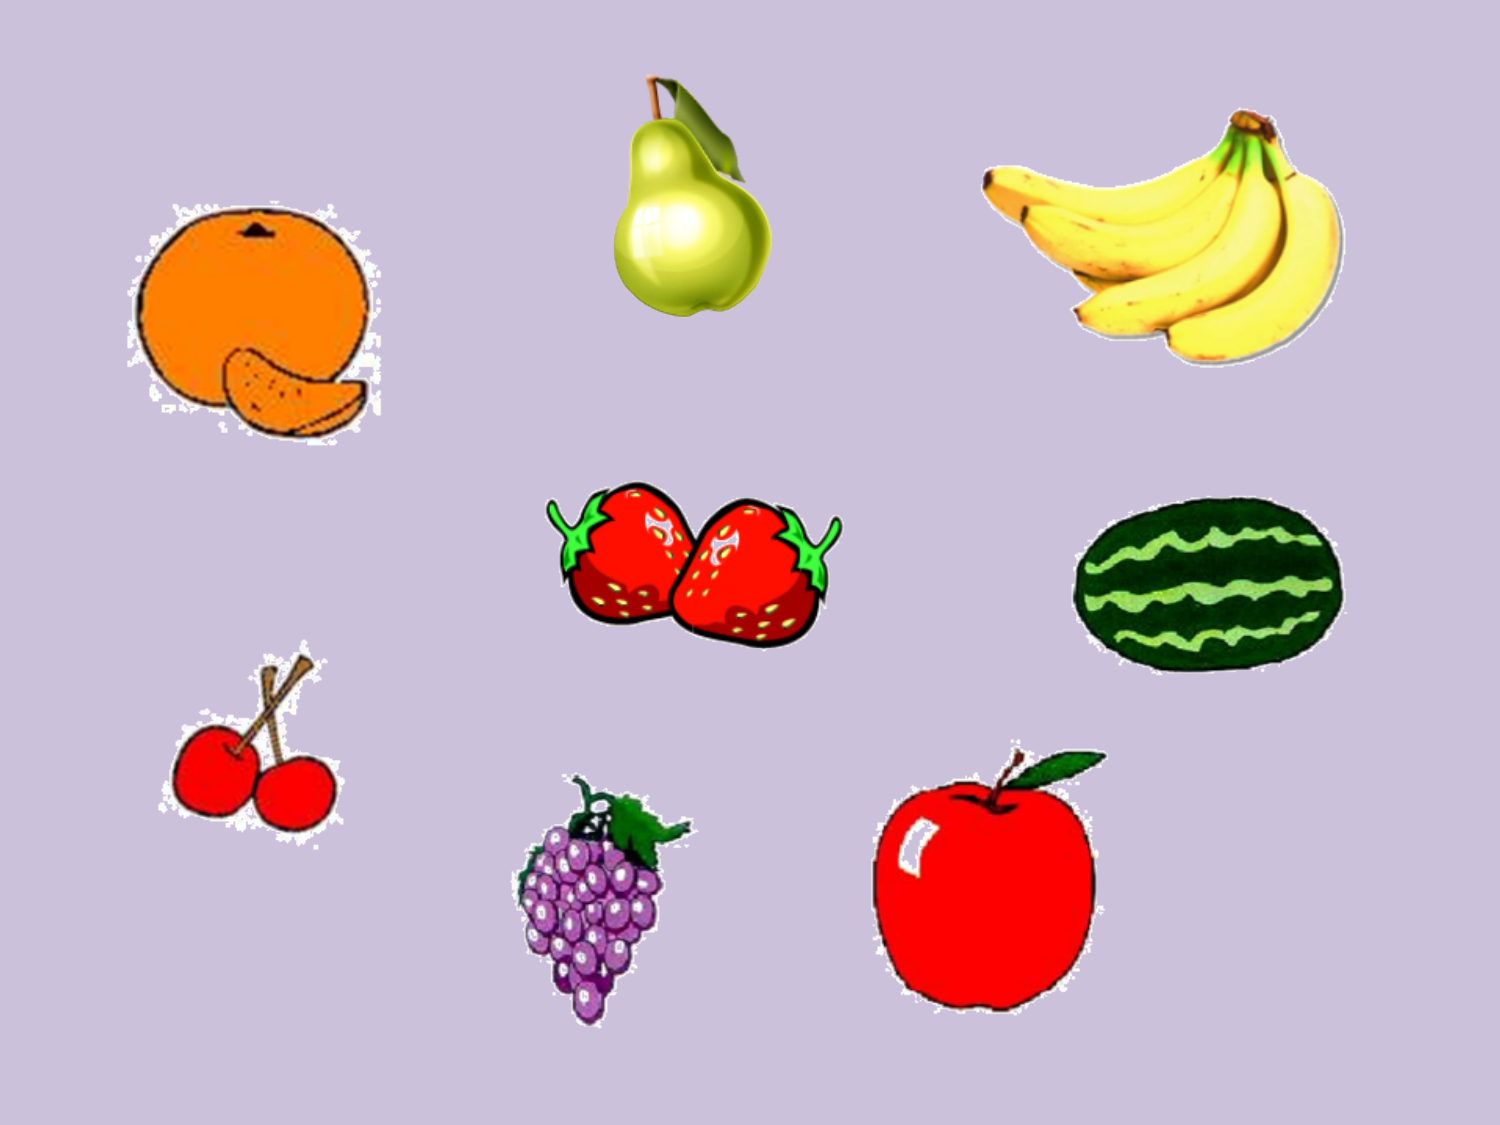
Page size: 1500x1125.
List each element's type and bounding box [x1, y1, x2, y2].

picture [524, 412, 1385, 1058]
picture [112, 137, 415, 480]
picture [562, 62, 844, 344]
picture [99, 524, 459, 937]
picture [949, 37, 1416, 418]
picture [487, 699, 741, 1074]
